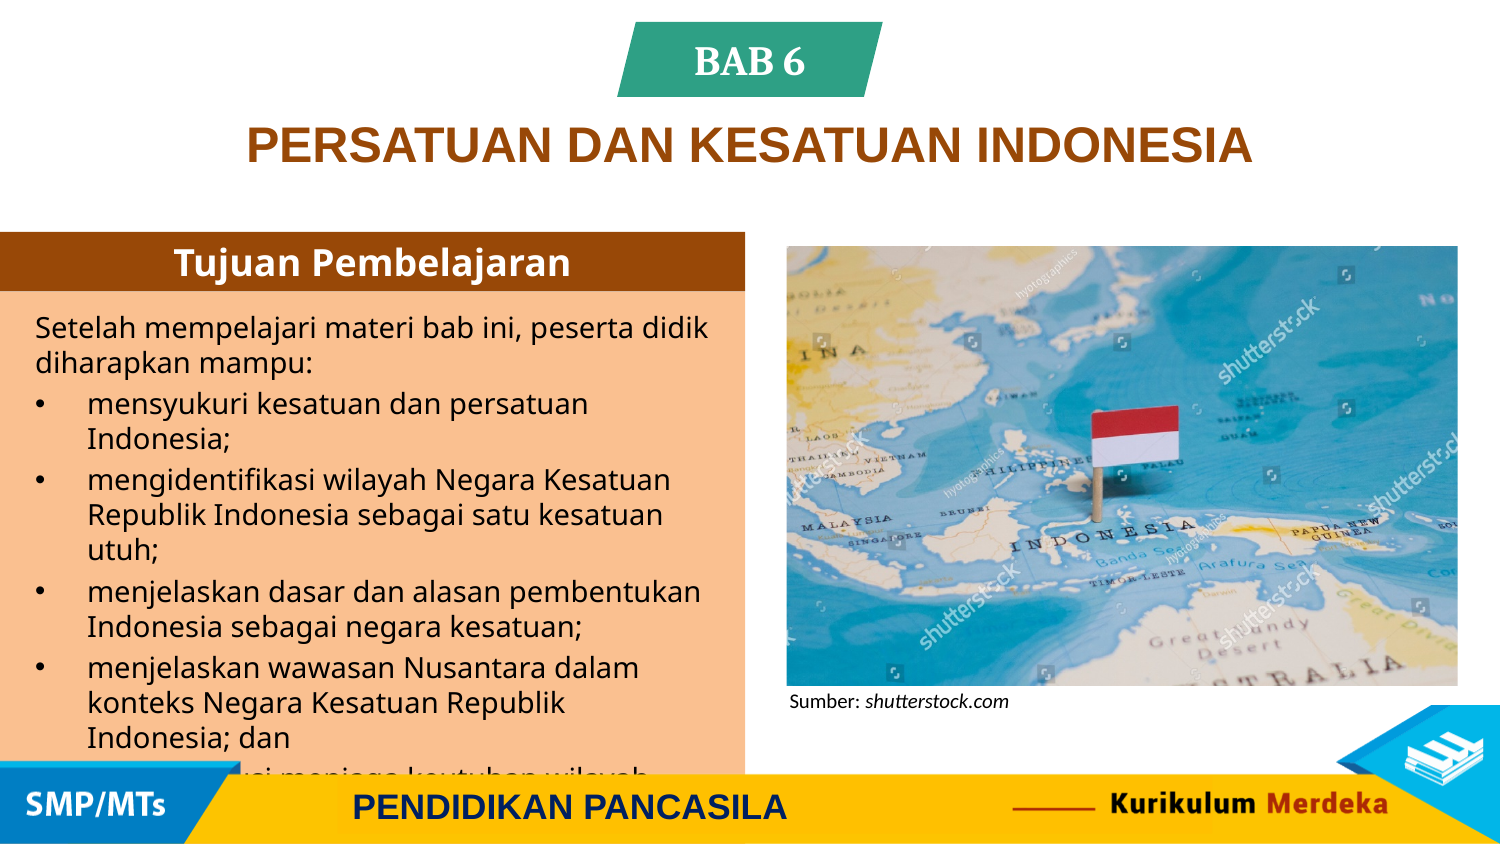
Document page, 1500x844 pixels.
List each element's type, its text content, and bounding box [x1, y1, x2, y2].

text_box Sumber: shutterstock.com [774, 680, 1063, 704]
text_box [616, 21, 883, 97]
picture [786, 246, 1458, 686]
text_box PERSATUAN DAN KESATUAN INDONESIA [195, 109, 1305, 176]
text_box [0, 231, 746, 704]
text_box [0, 705, 1500, 844]
